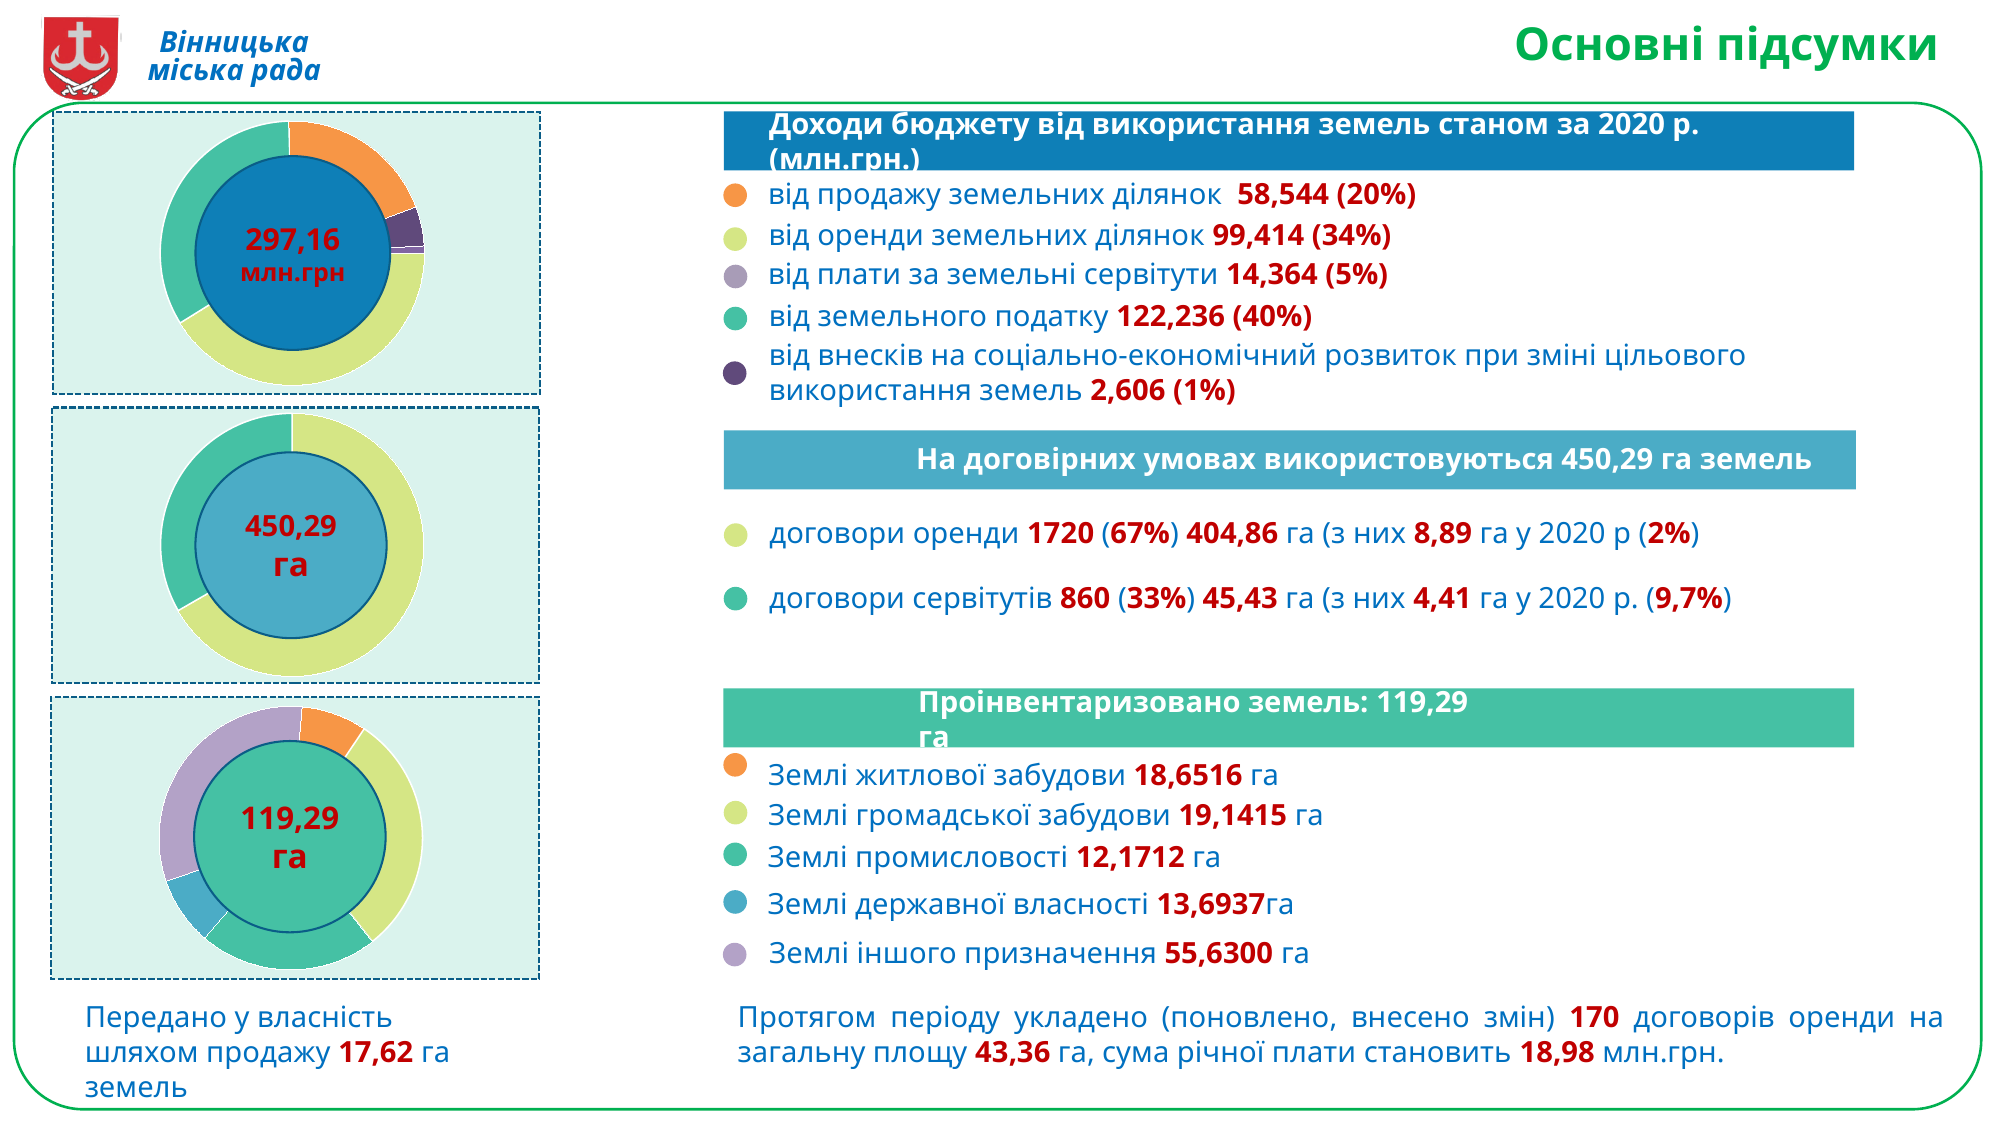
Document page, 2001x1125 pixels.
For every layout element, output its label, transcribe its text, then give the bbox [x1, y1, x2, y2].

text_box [6, 326, 558, 689]
text_box Землі іншого призначення 55,6300 га [754, 927, 1872, 977]
text_box [721, 360, 748, 387]
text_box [8, 34, 556, 398]
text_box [4, 619, 557, 983]
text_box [40, 13, 345, 103]
text_box Основні підсумки [1426, 9, 1942, 85]
text_box [12, 101, 1983, 1111]
text_box від внесків на соціально-економічний розвиток при зміні цільового використання земель 2,606 (1%) [754, 329, 1862, 414]
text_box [723, 430, 1857, 490]
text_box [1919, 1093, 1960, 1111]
text_box [722, 841, 749, 868]
